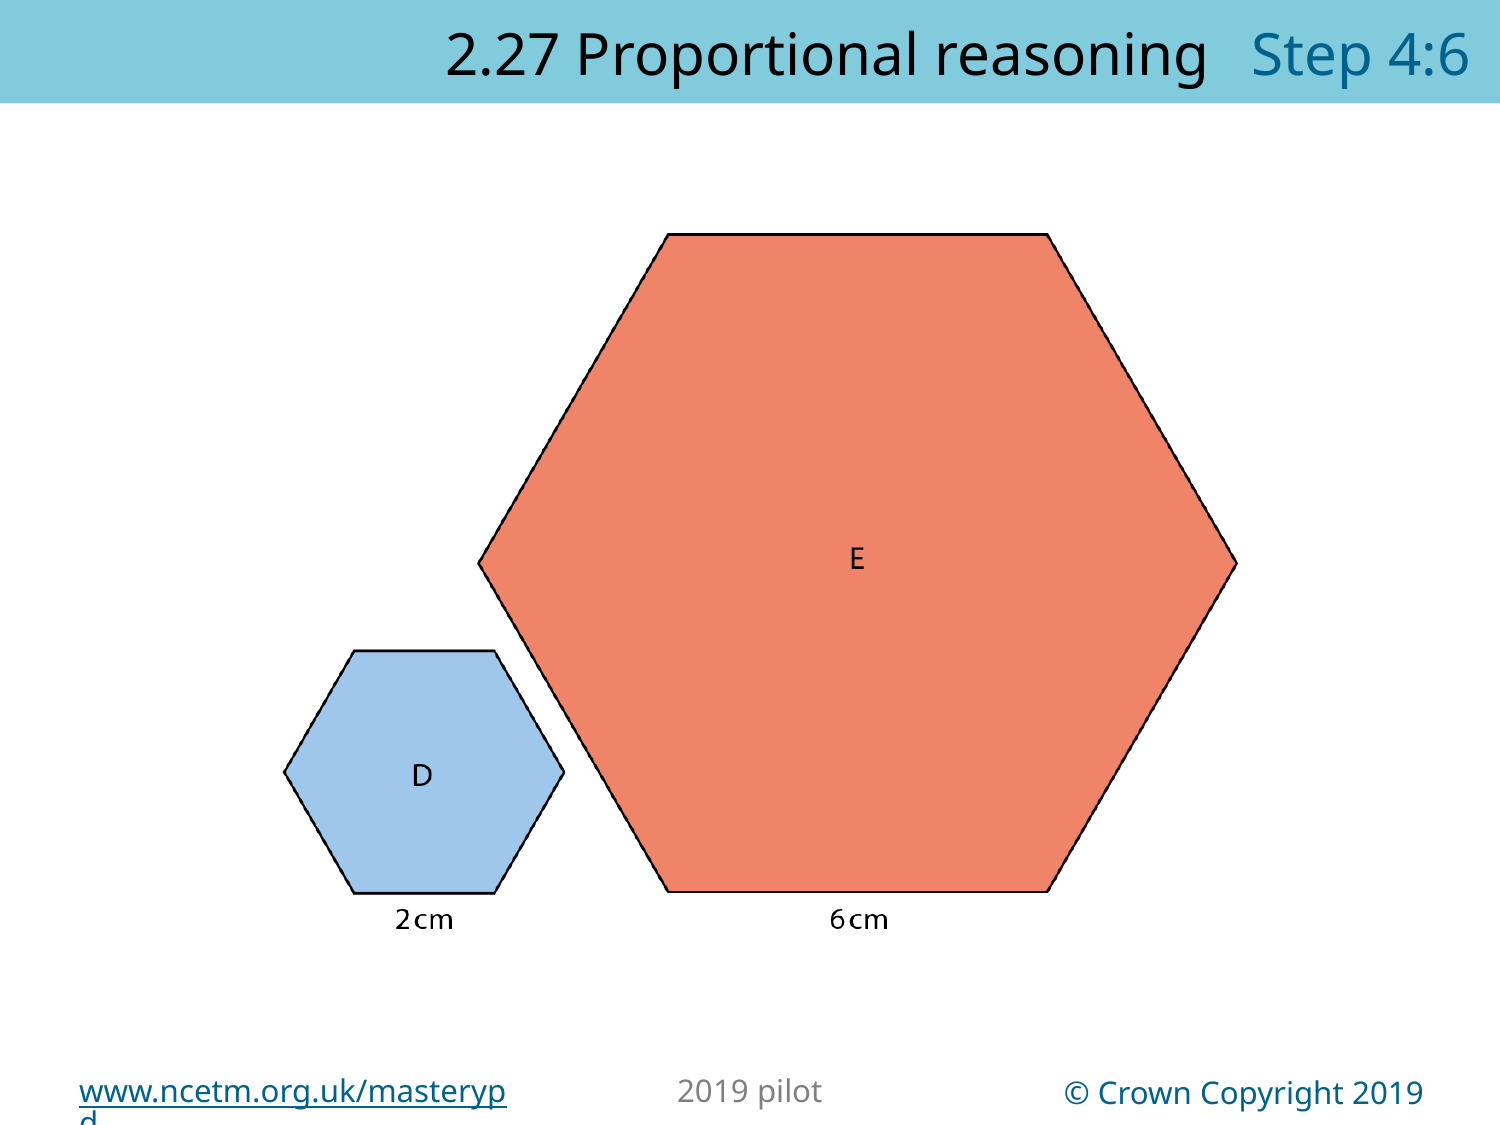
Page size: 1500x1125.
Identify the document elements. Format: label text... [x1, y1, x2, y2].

list 2.27 Proportional reasoning Step 4:6 [0, 0, 1500, 104]
picture [130, 233, 1370, 950]
